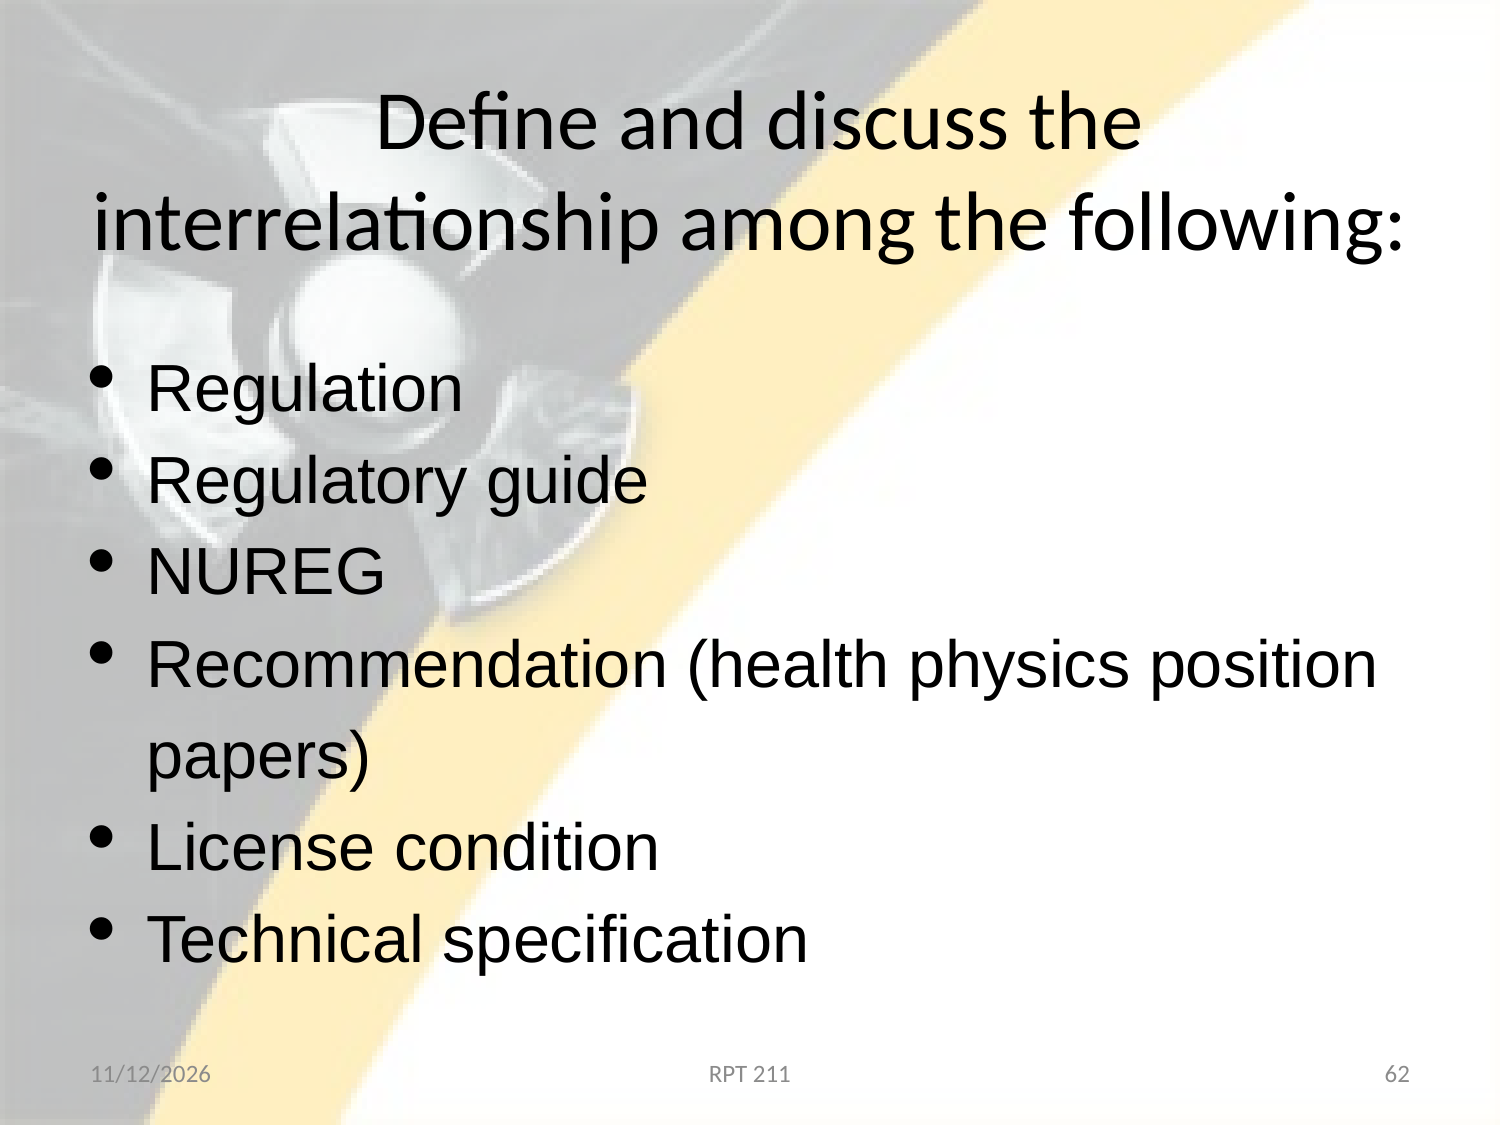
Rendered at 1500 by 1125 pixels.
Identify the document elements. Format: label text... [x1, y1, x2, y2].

footer RPT 211 [512, 1042, 988, 1103]
slide_number 62 [1074, 1042, 1425, 1103]
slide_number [75, 1042, 425, 1103]
list Regulation Regulatory guide NUREG Recommendation (health physics position papers) License condition Technical specification [75, 324, 1425, 986]
title Define and discuss the interrelationship among the following: [75, 45, 1425, 288]
